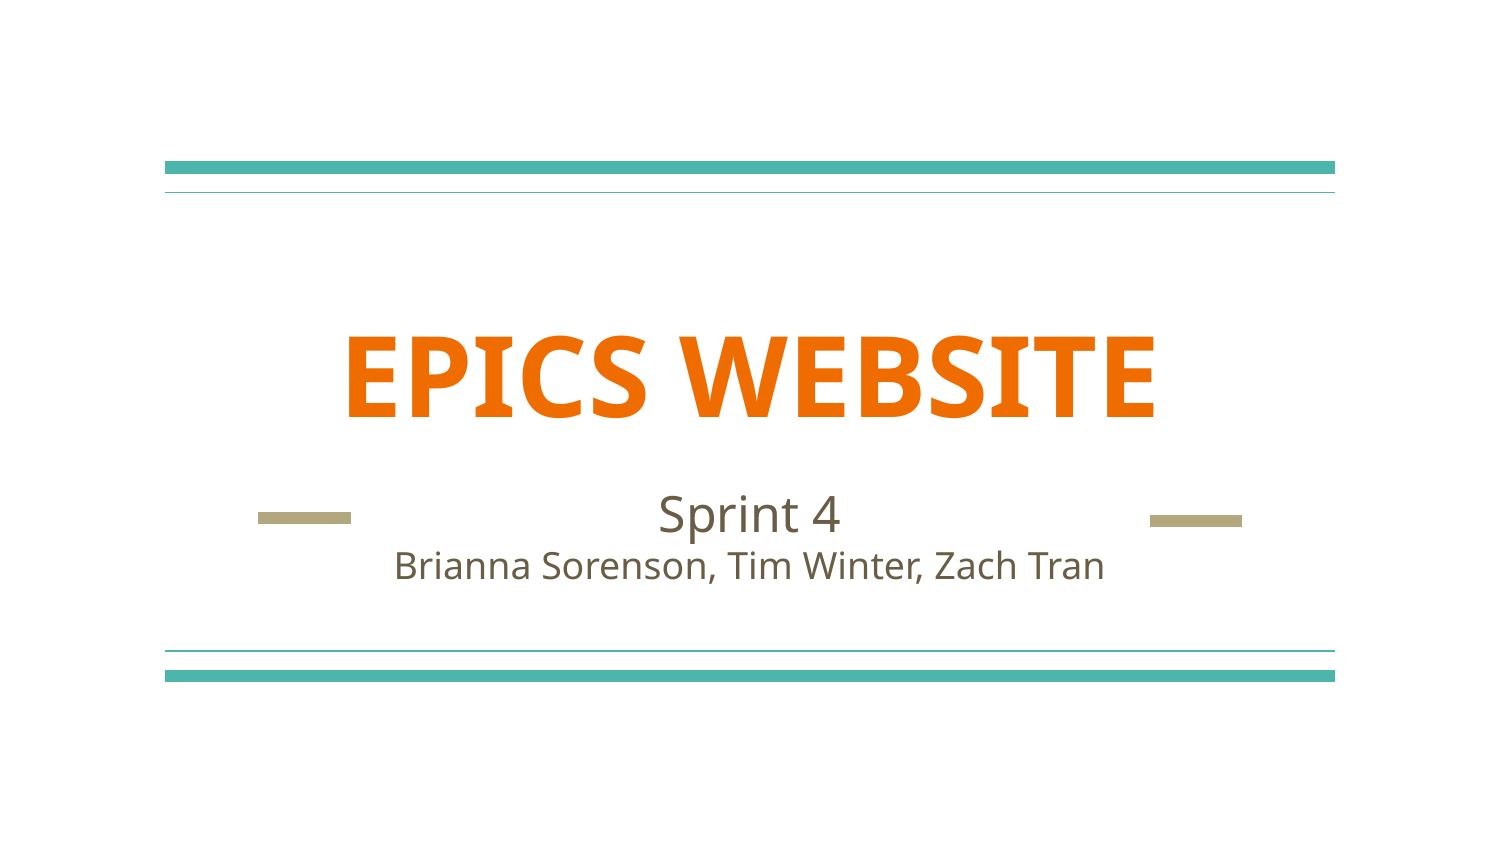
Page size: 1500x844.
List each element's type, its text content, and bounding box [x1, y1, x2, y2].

subtitle Sprint 4 Brianna Sorenson, Tim Winter, Zach Tran [350, 467, 1150, 598]
title EPICS WEBSITE [164, 287, 1336, 456]
